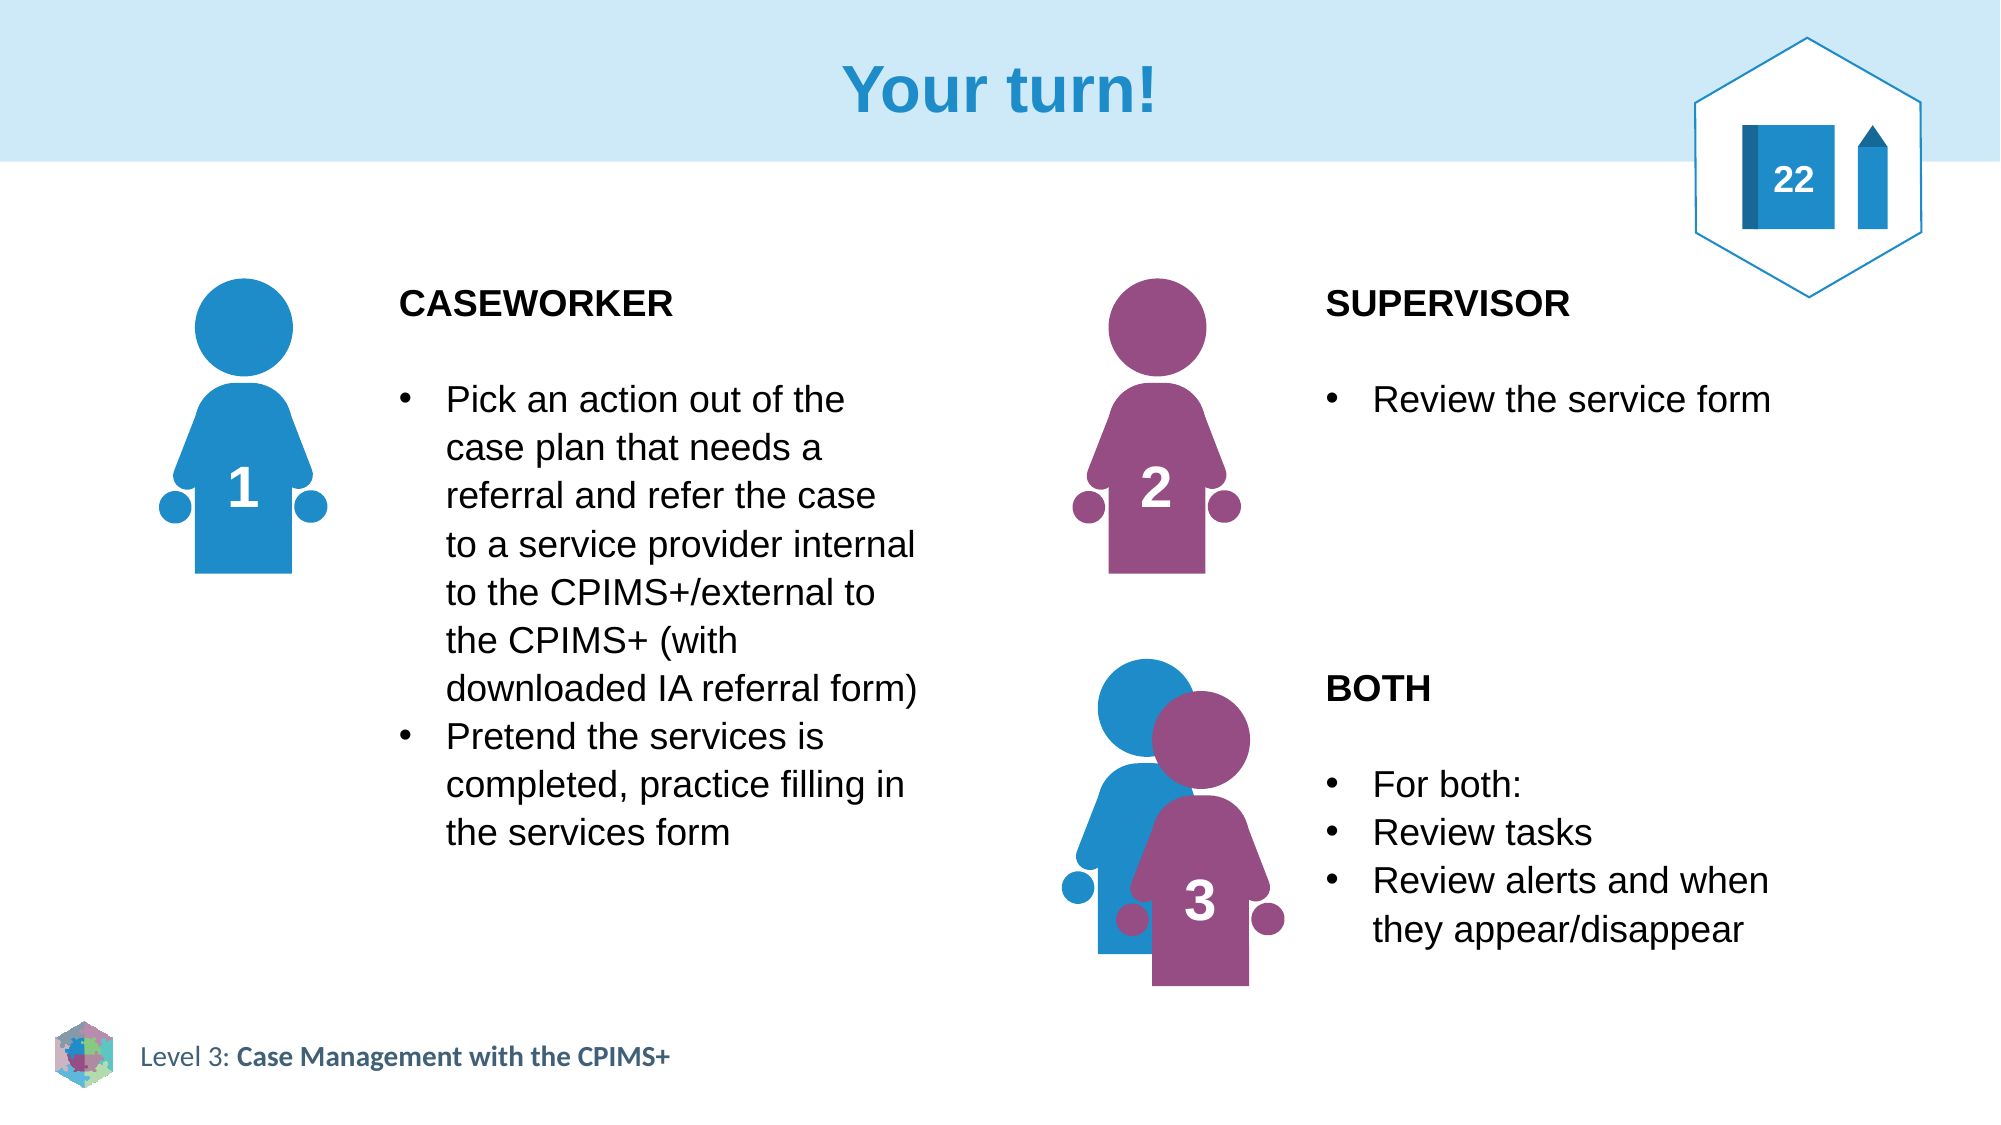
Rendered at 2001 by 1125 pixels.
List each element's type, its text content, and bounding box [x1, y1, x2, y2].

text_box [1068, 658, 1225, 954]
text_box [1078, 278, 1235, 574]
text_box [1677, 55, 1939, 280]
text_box CASEWORKER Pick an action out of the case plan that needs a referral and refer the case to a service provider internal to the CPIMS+/external to the CPIMS+ (with downloaded IA referral form) Pretend the services is completed, practice filling in the services form [384, 268, 934, 861]
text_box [1122, 690, 1279, 987]
title Your turn! [137, 19, 1863, 163]
picture [55, 1021, 113, 1088]
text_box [165, 278, 322, 574]
text_box SUPERVISOR Review the service form BOTH For both: Review tasks Review alerts and when they appear/disappear [1310, 268, 1860, 957]
